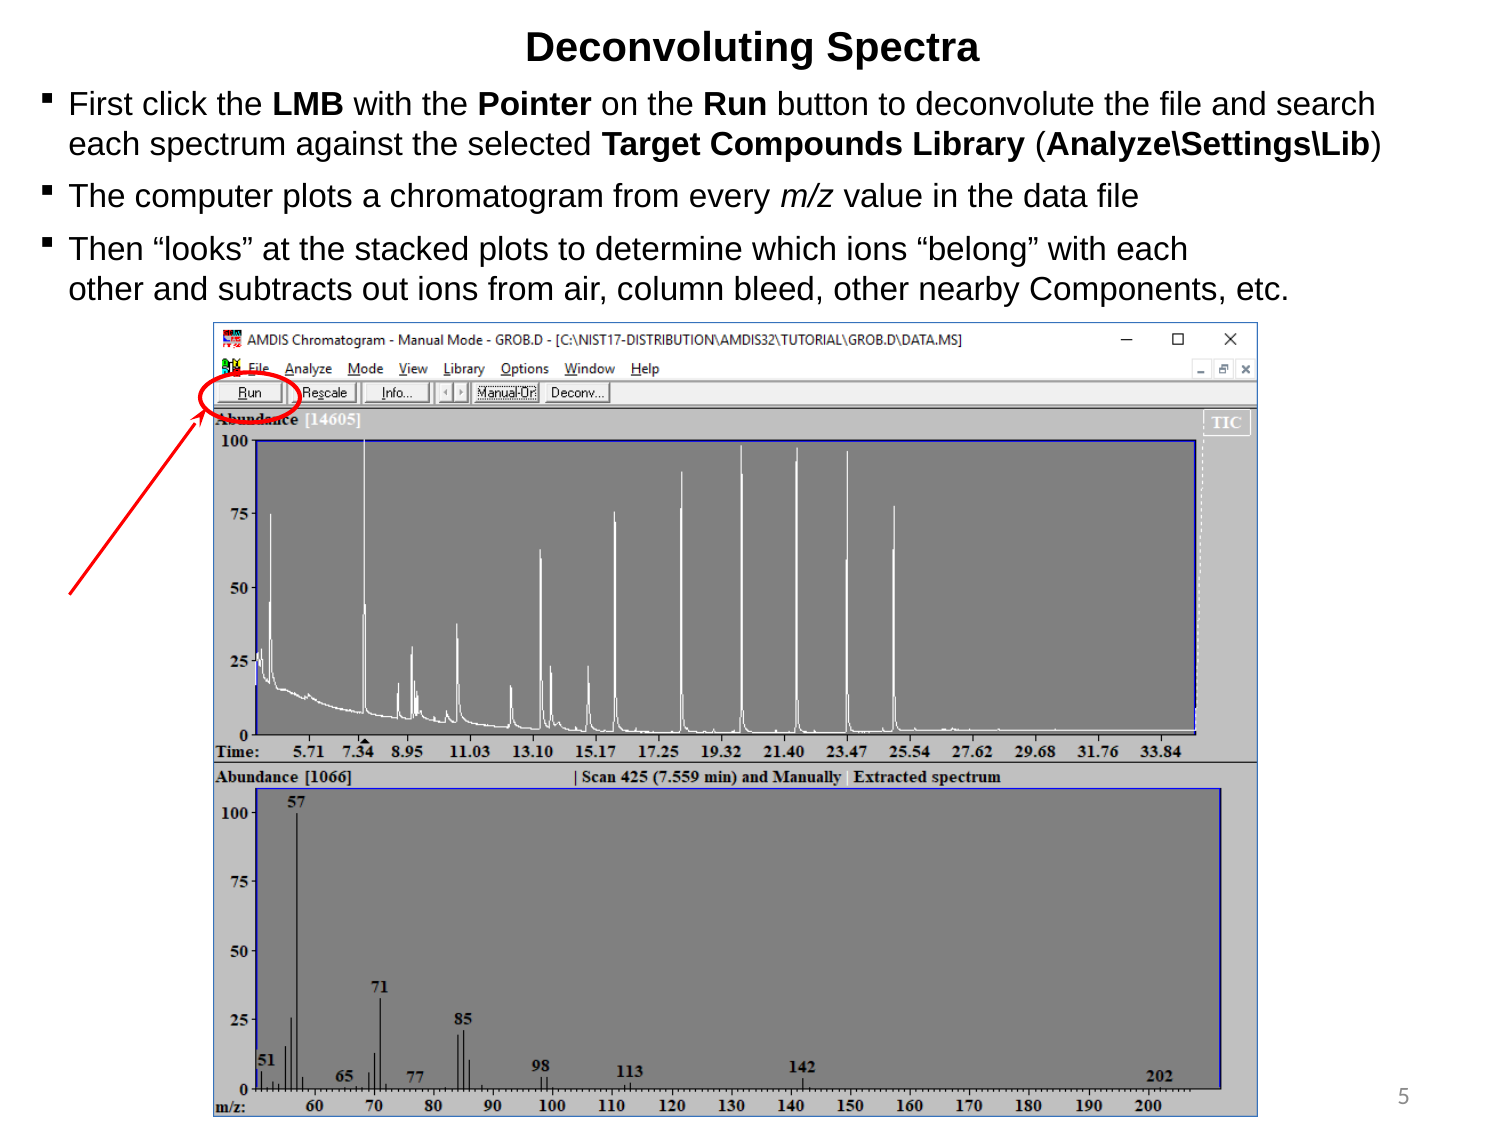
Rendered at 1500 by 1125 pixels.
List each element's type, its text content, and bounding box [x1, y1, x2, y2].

slide_number 5 [1258, 1065, 1425, 1125]
picture [213, 322, 1258, 1117]
text_box [197, 381, 208, 405]
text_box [69, 406, 208, 595]
text_box First click the LMB with the Pointer on the Run button to deconvolute the file and search each spectrum against the selected Target Compounds Library (Analyze\Settings\Lib) The computer plots a chromatogram from every m/z value in the data file Then “looks” at the stacked plots to determine which ions “belong” with each other and subtracts out ions from air, column bleed, other nearby Components, etc. [24, 74, 1463, 315]
text_box Deconvoluting Spectra [510, 12, 995, 78]
